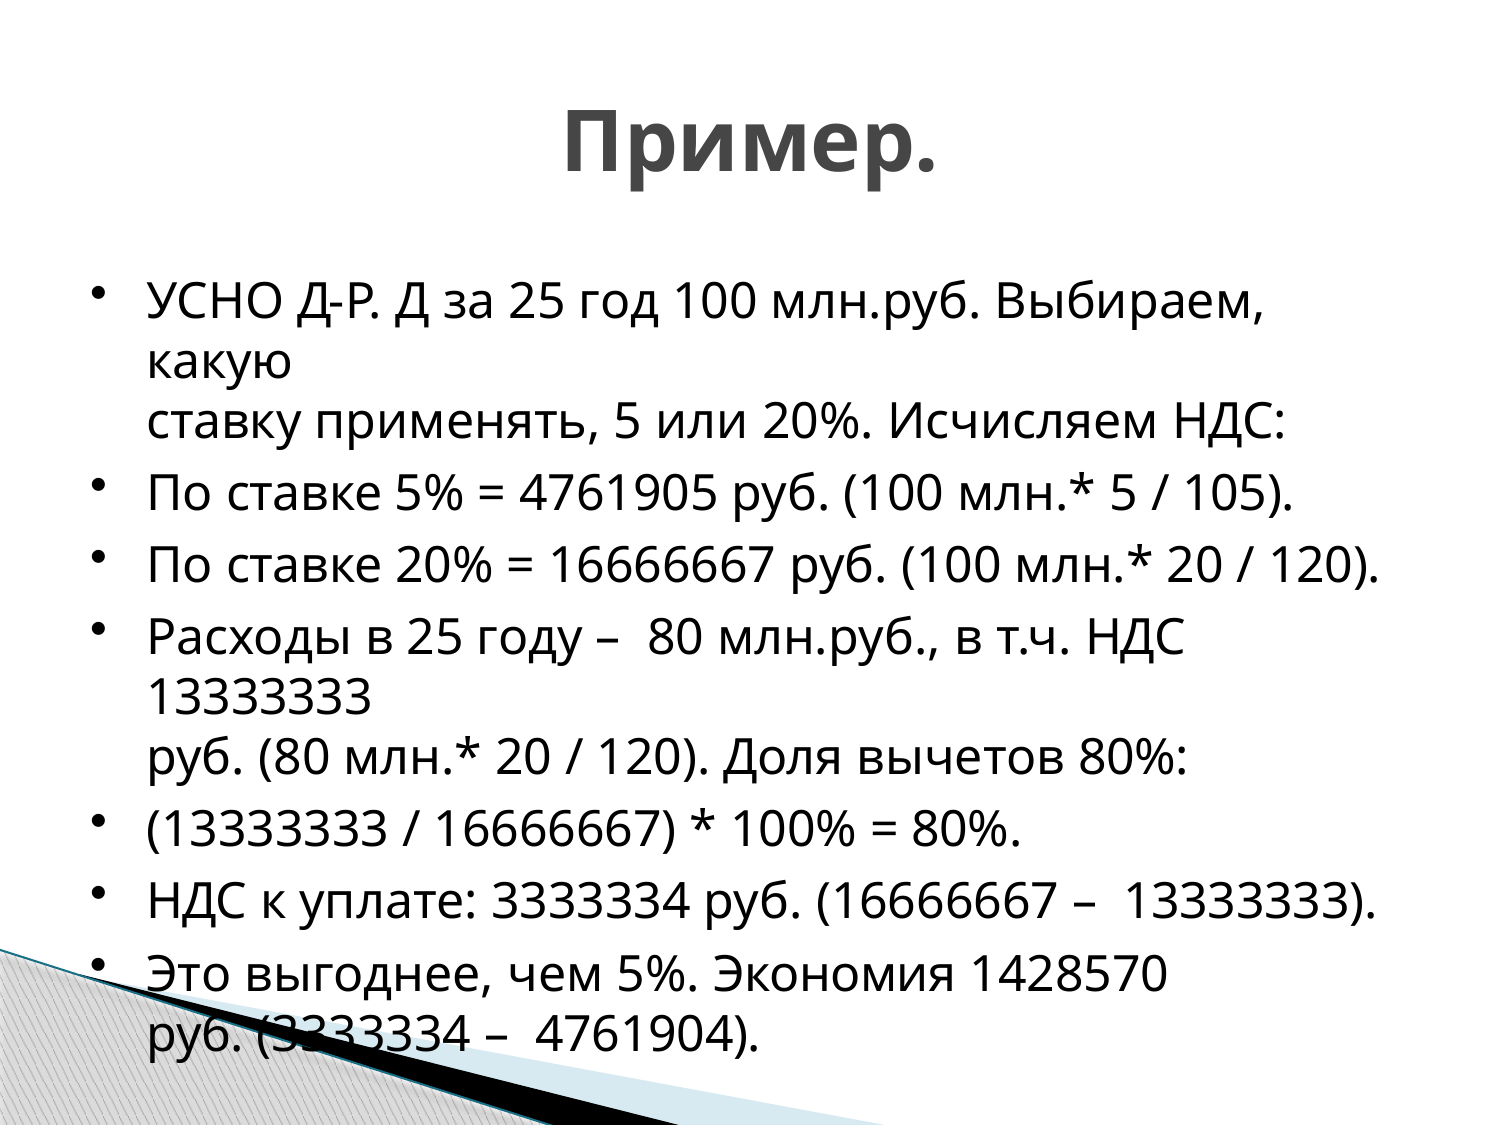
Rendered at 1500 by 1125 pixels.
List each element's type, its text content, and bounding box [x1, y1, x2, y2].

title Пример. [75, 6, 1425, 231]
text_box УСНО Д-Р. Д за 25 год 100 млн.руб. Выбираем, какую ставку применять, 5 или 20%. Исчисляем НДС: По ставке 5% = 4761905 руб. (100 млн.* 5 / 105). По ставке 20% = 16666667 руб. (100 млн.* 20 / 120). Расходы в 25 году – 80 млн.руб., в т.ч. НДС 13333333 руб. (80 млн.* 20 / 120). Доля вычетов 80%: (13333333 / 16666667) * 100% = 80%. НДС к уплате: 3333334 руб. (16666667 – 13333333). Это выгоднее, чем 5%. Экономия 1428570 руб. (3333334 – 4761904). [87, 266, 1405, 1061]
